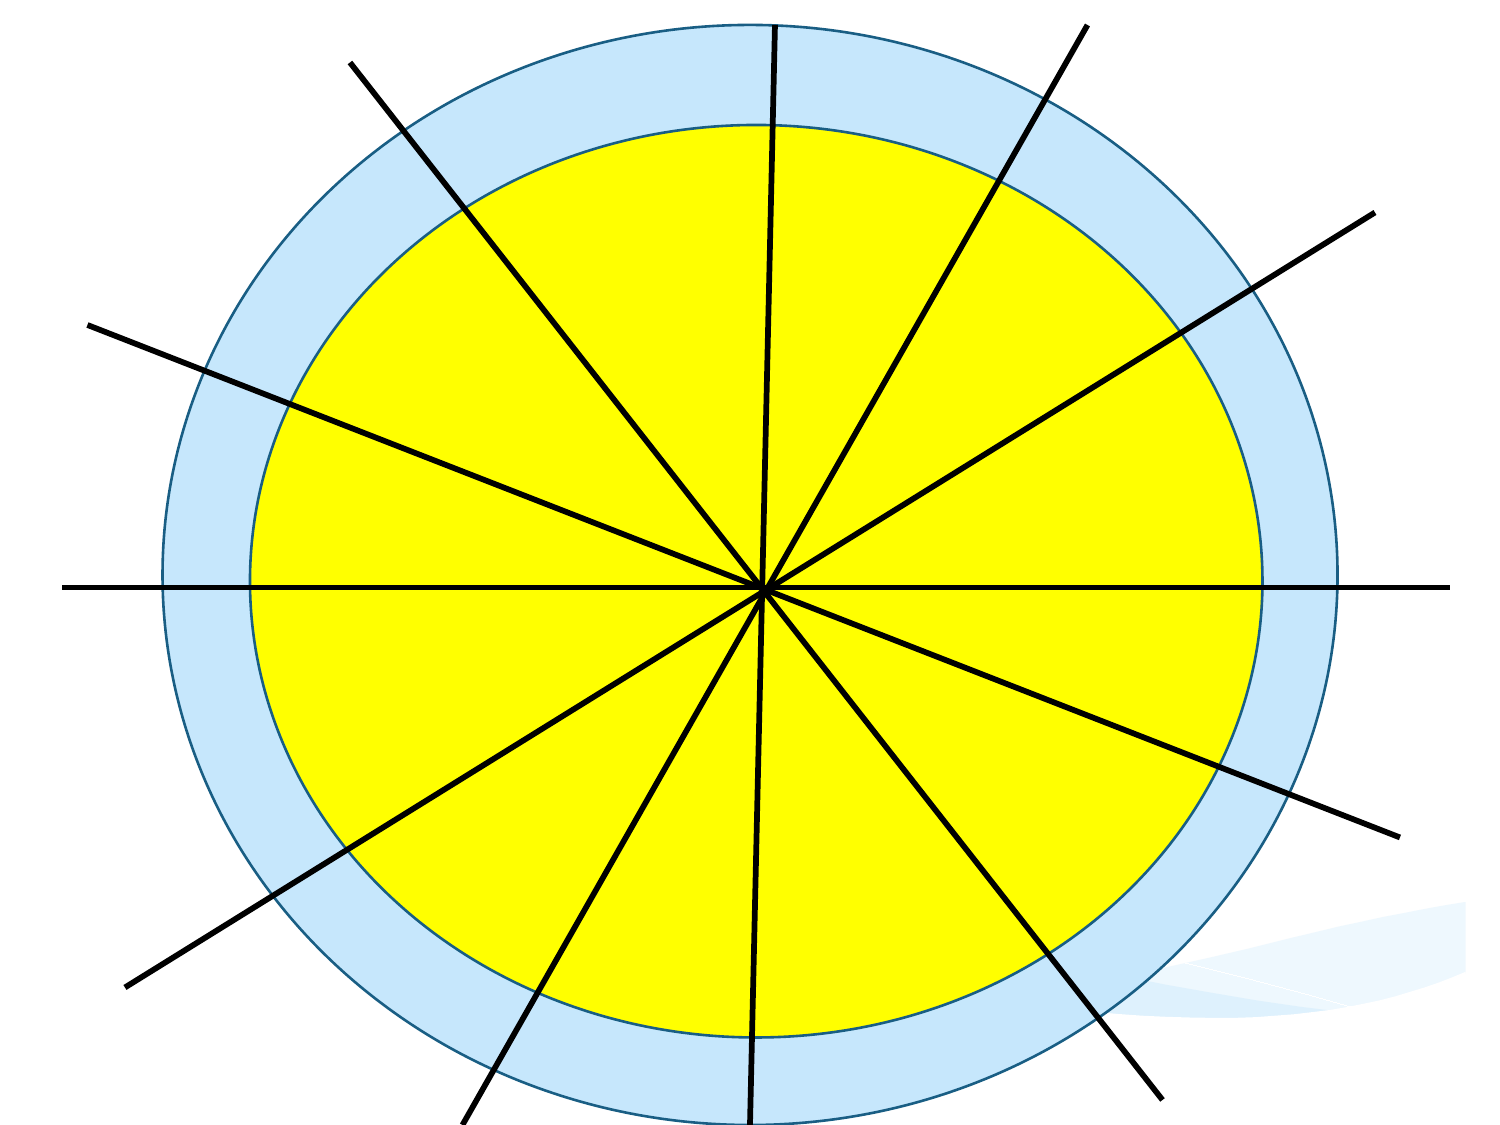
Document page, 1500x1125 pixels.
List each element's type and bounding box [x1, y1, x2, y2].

text_box [124, 212, 343, 322]
text_box [87, 324, 343, 838]
text_box [1168, 324, 1401, 838]
text_box [1168, 212, 1376, 322]
text_box [124, 848, 343, 988]
text_box [349, 62, 1163, 1101]
text_box [462, 24, 1088, 60]
text_box [462, 1111, 1088, 1125]
text_box [1168, 186, 1192, 210]
text_box [1168, 848, 1376, 988]
text_box [308, 176, 343, 210]
